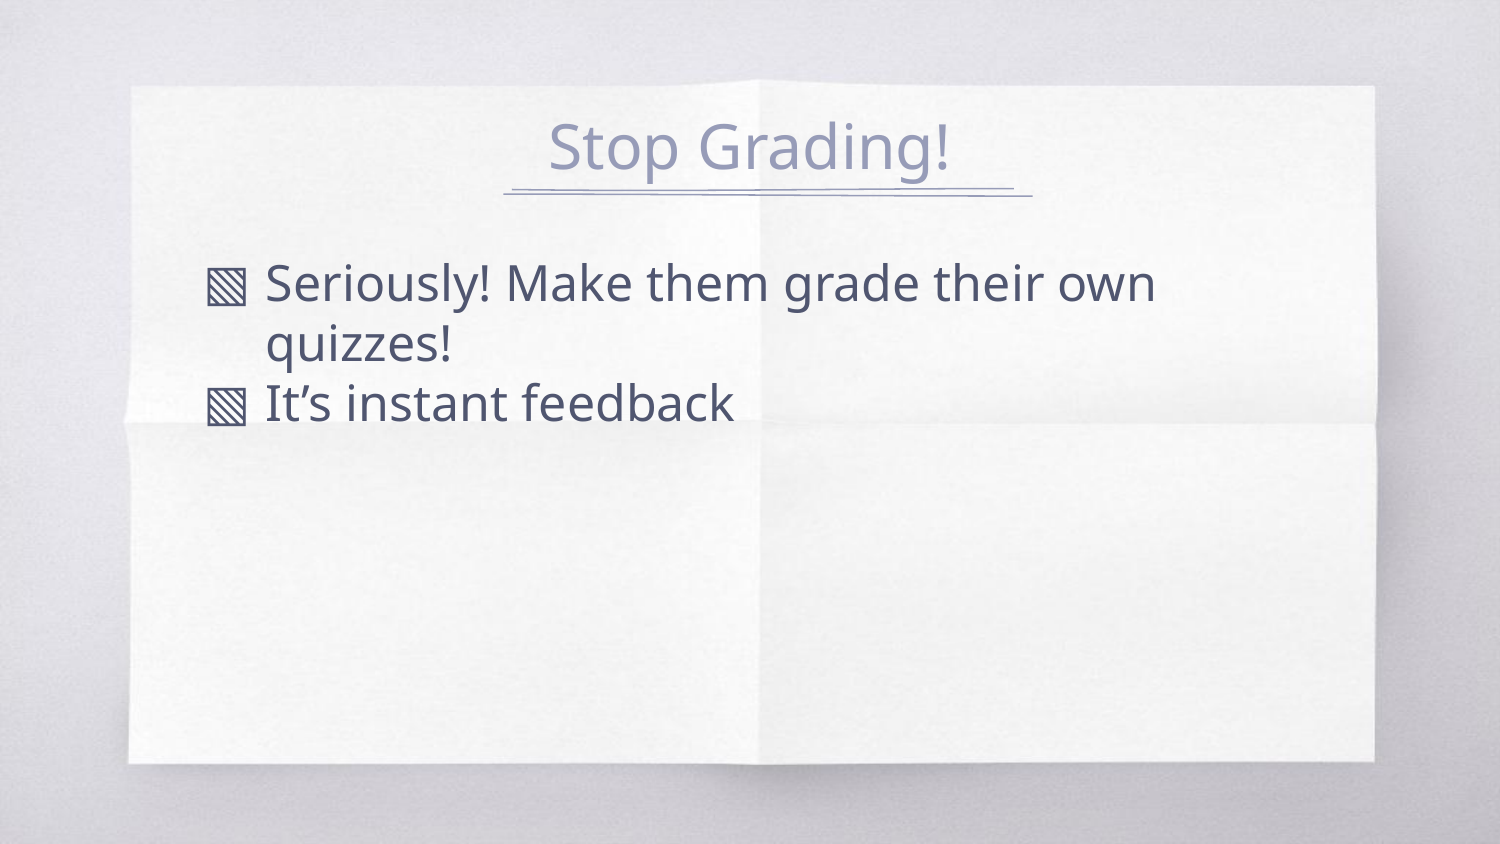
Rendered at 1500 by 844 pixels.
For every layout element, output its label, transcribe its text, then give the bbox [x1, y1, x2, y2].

picture [0, 0, 1500, 844]
title Stop Grading! [168, 84, 1332, 197]
list Seriously! Make them grade their own quizzes! It’s instant feedback [175, 236, 1334, 739]
